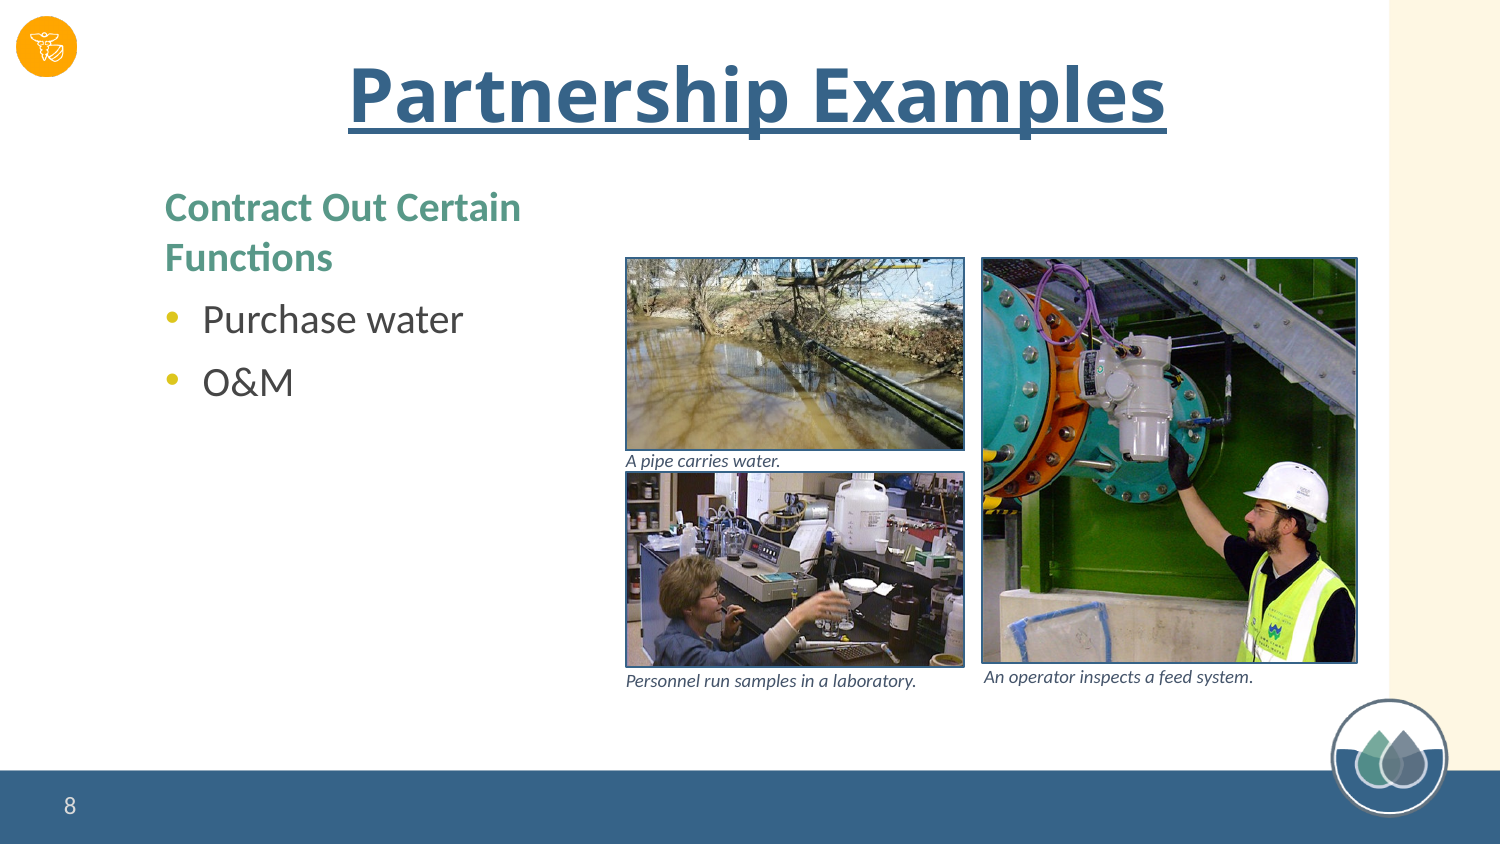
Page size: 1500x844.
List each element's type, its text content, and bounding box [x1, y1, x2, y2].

text_box Personnel run samples in a laboratory. [611, 661, 998, 699]
picture [0, 0, 1500, 844]
list Contract Out Certain Functions Purchase water O&M [150, 171, 628, 760]
slide_number 8 [16, 782, 124, 828]
text_box A pipe carries water. [611, 441, 981, 479]
text_box An operator inspects a feed system. [969, 656, 1356, 695]
title Partnership Examples [150, 21, 1365, 146]
